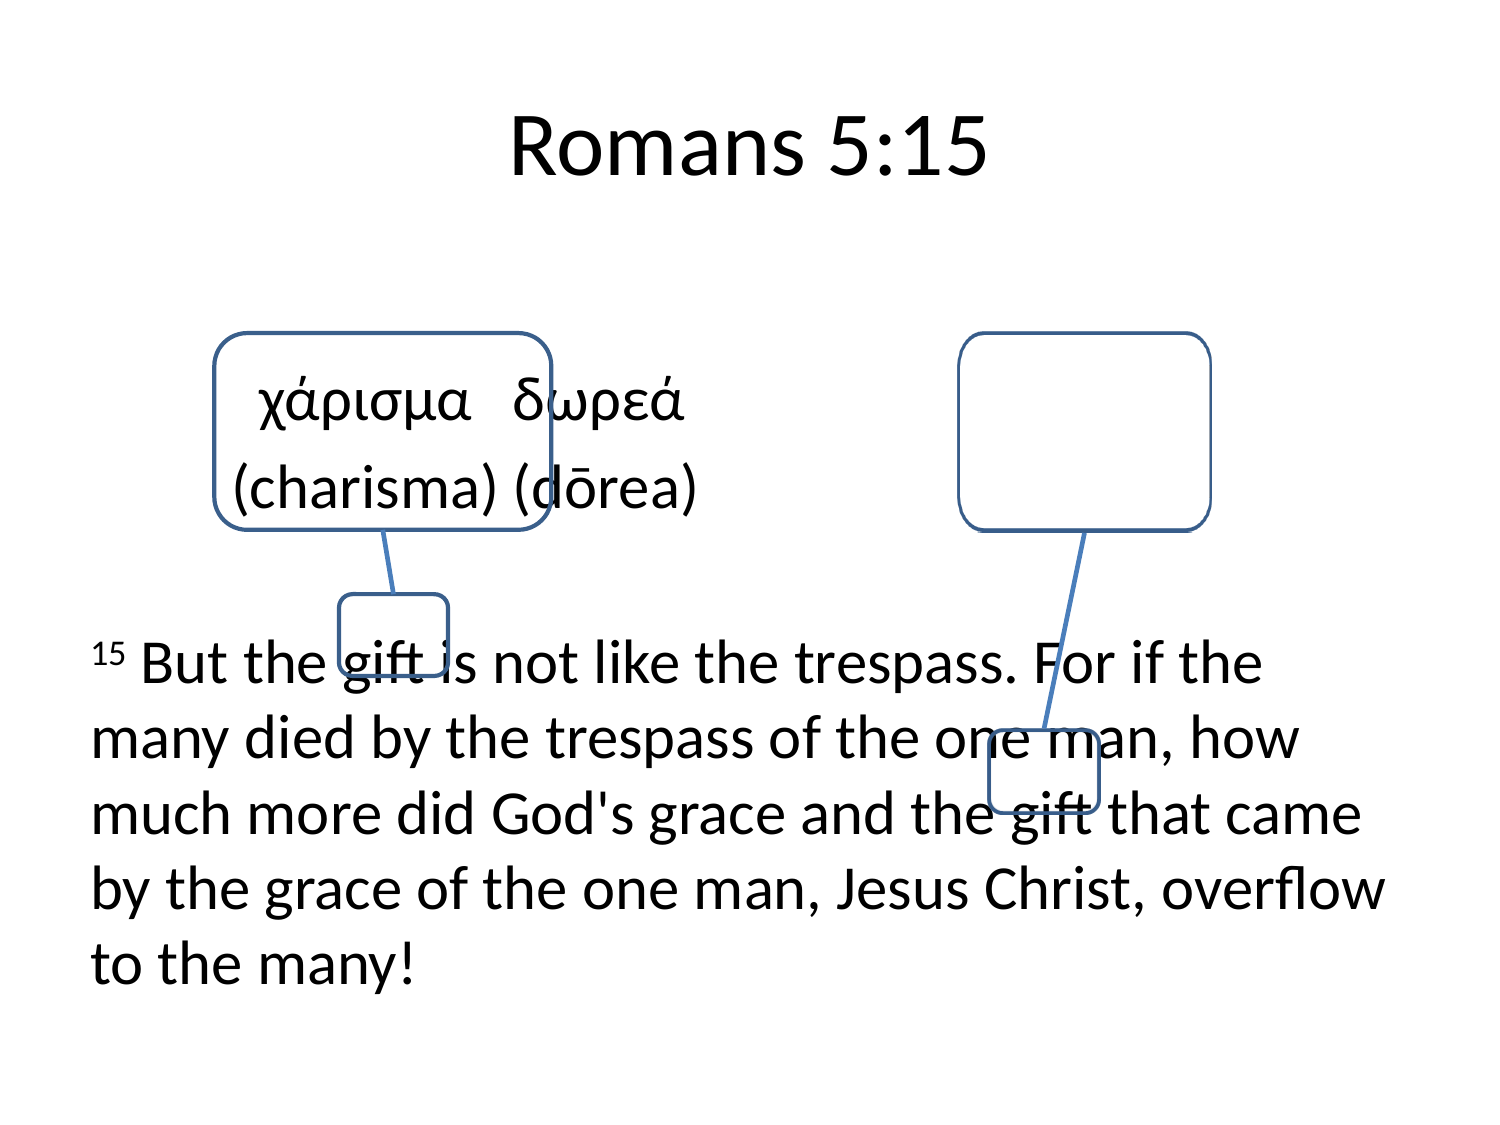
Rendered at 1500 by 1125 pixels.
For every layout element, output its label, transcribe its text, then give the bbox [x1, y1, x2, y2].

list χάρισμα δωρεά (charisma) (dōrea) 15 But the gift is not like the trespass. For if the many died by the trespass of the one man, how much more did God's grace and the gift that came by the grace of the one man, Jesus Christ, overflow to the many! [75, 262, 1425, 1005]
text_box [212, 330, 554, 532]
picture [957, 331, 1212, 534]
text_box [1043, 532, 1085, 729]
picture [987, 728, 1101, 815]
title Romans 5:15 [75, 45, 1425, 233]
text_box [382, 529, 394, 595]
text_box [336, 591, 451, 679]
